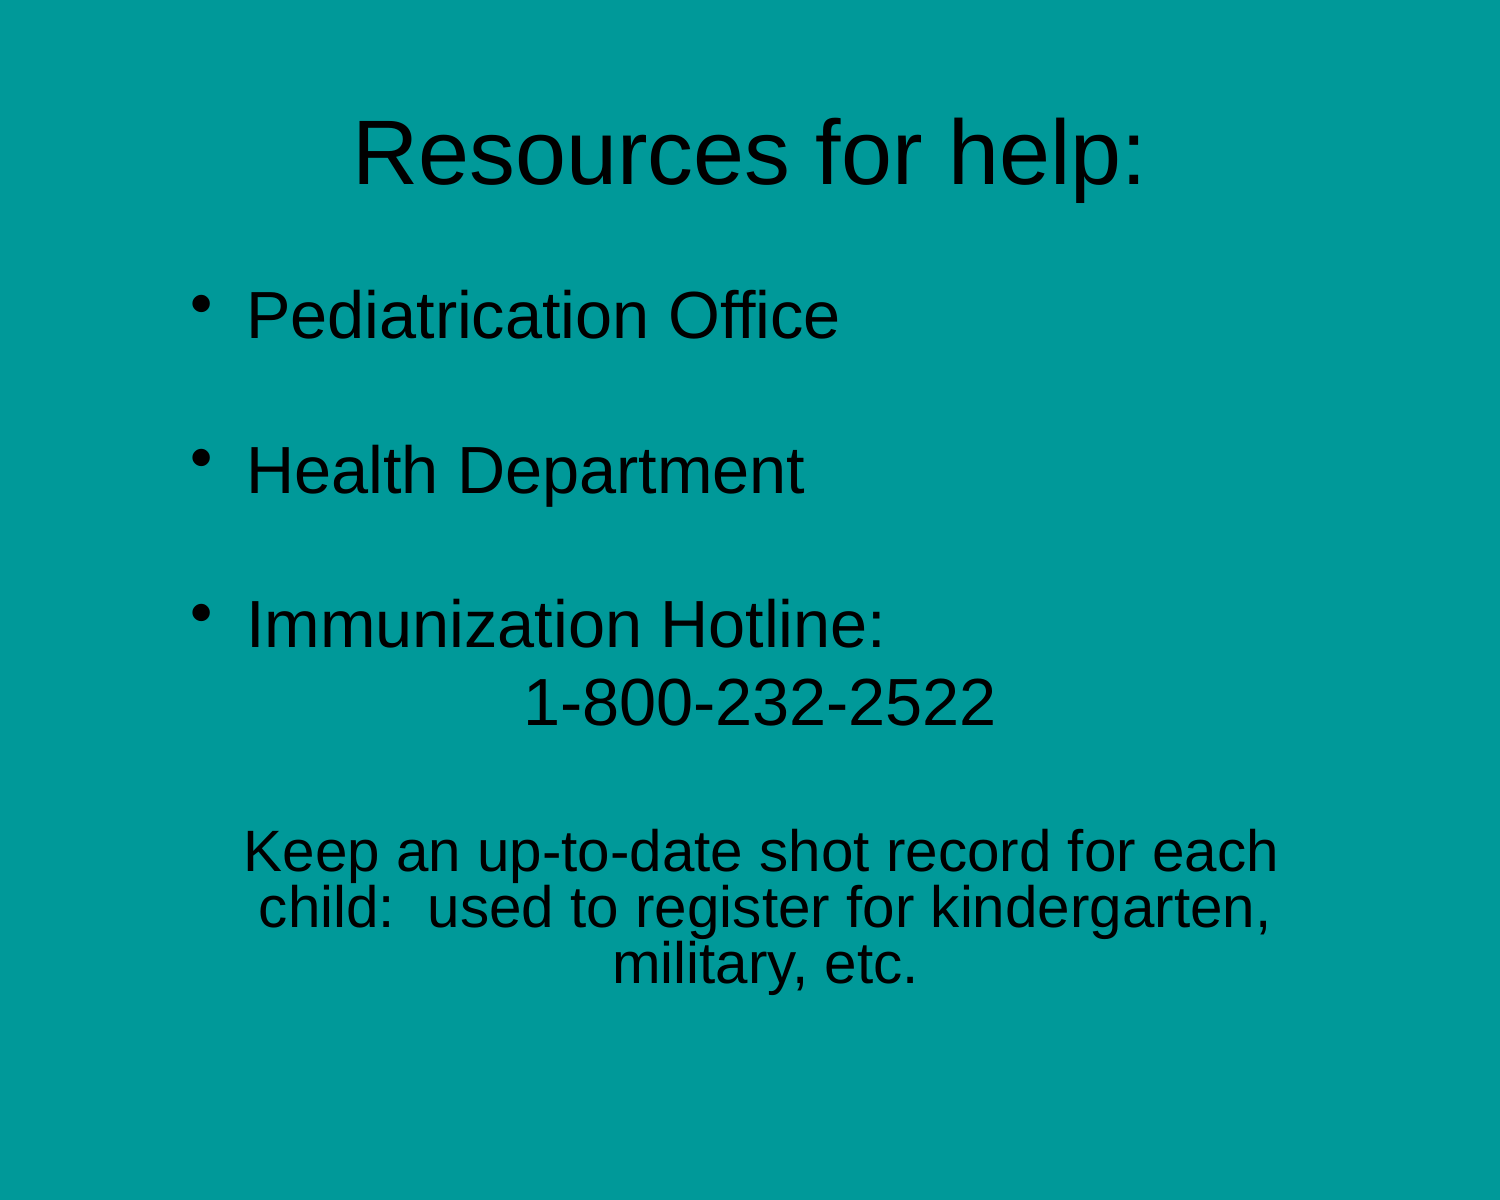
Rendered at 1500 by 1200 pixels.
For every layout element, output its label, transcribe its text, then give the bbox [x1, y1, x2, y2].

list Pediatrication Office Health Department Immunization Hotline: 1-800-232-2522 Keep an up-to-date shot record for each child: used to register for kindergarten, military, etc. [175, 279, 1301, 1072]
title Resources for help: [75, 48, 1426, 249]
